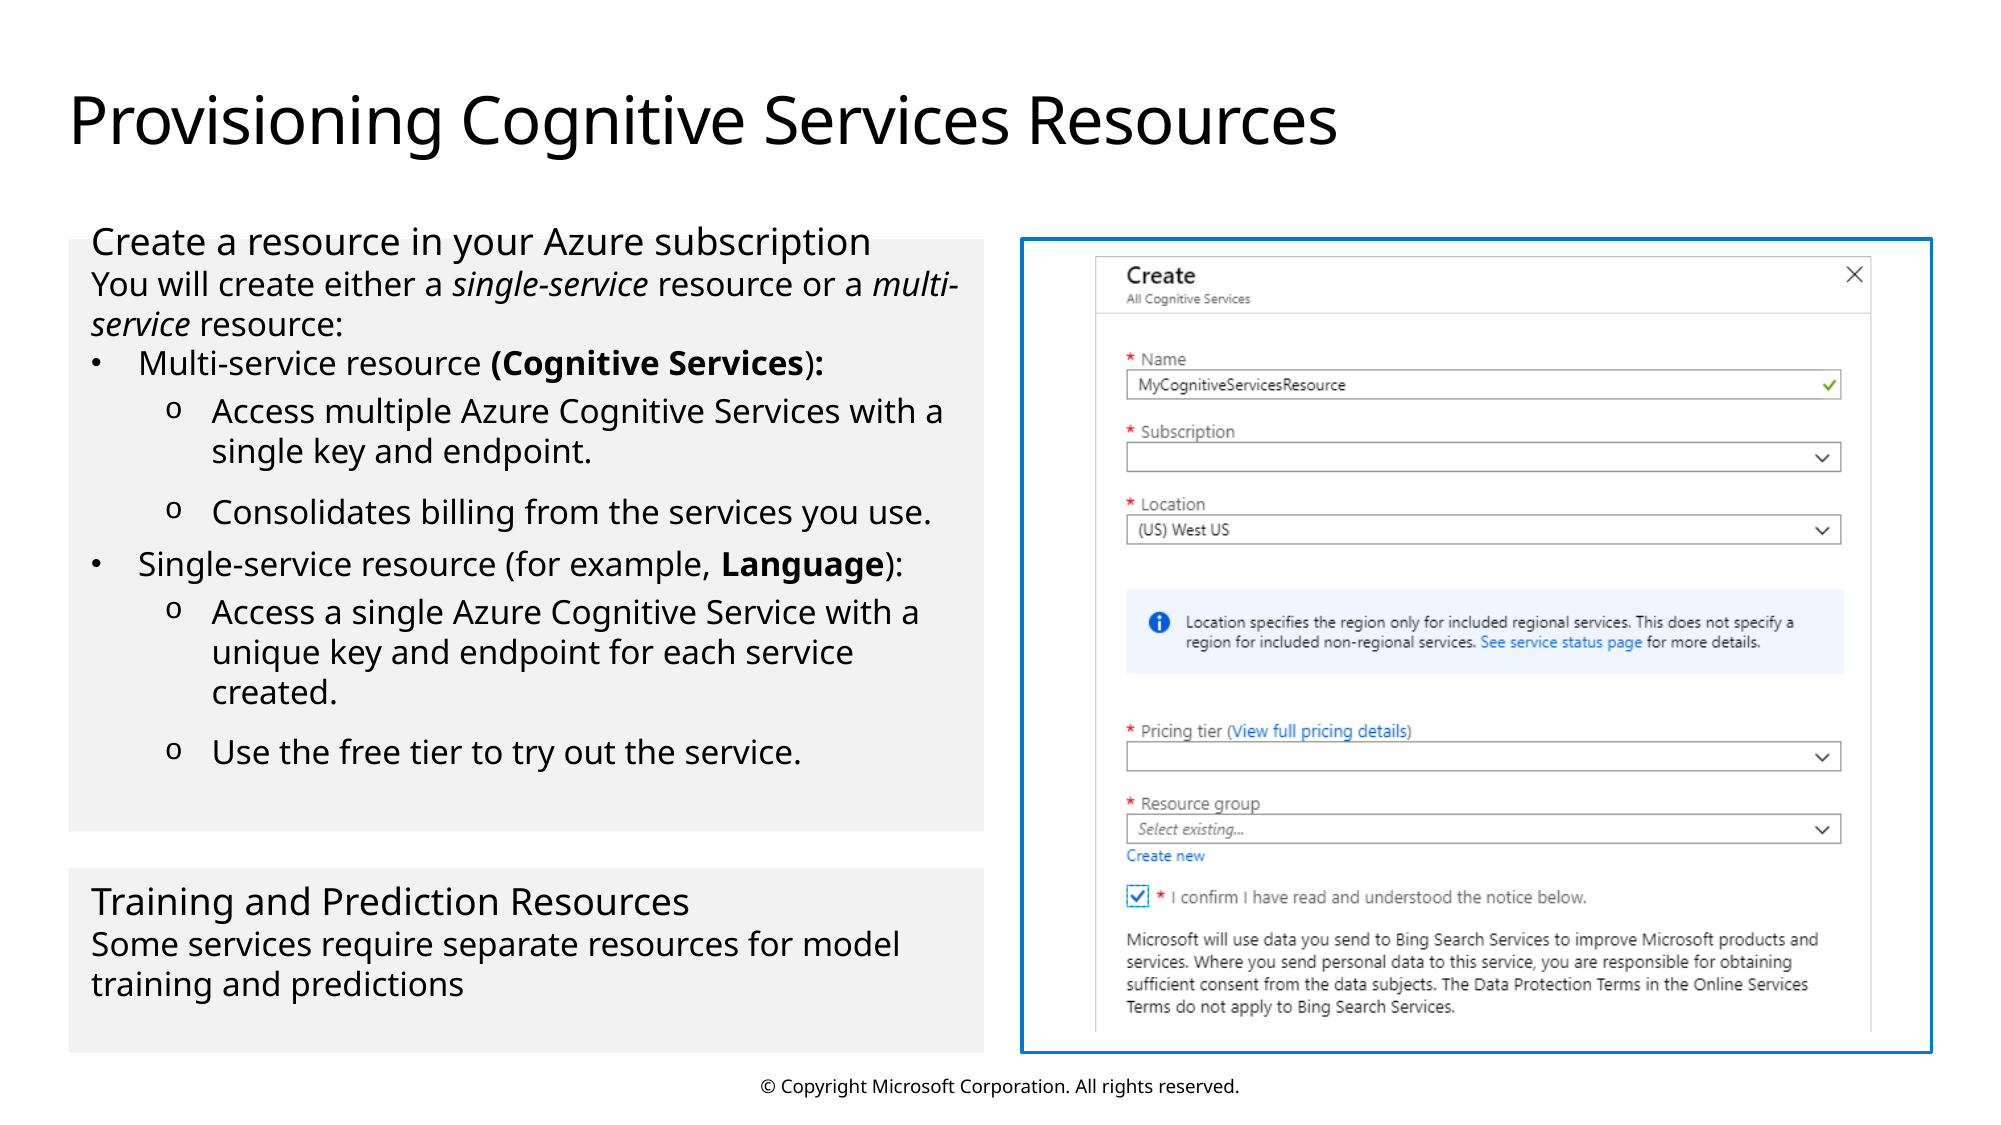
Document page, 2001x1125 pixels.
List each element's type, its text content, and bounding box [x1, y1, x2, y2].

list Create a resource in your Azure subscription You will create either a single-service resource or a multi-service resource: Multi-service resource (Cognitive Services): Access multiple Azure Cognitive Services with a single key and endpoint. Consolidates billing from the services you use. Single-service resource (for example, Language): Access a single Azure Cognitive Service with a unique key and endpoint for each service created. Use the free tier to try out the service. [68, 238, 984, 832]
picture [1094, 255, 1872, 1032]
list Training and Prediction Resources Some services require separate resources for model training and predictions [68, 867, 984, 1053]
title Provisioning Cognitive Services Resources [68, 72, 1932, 192]
